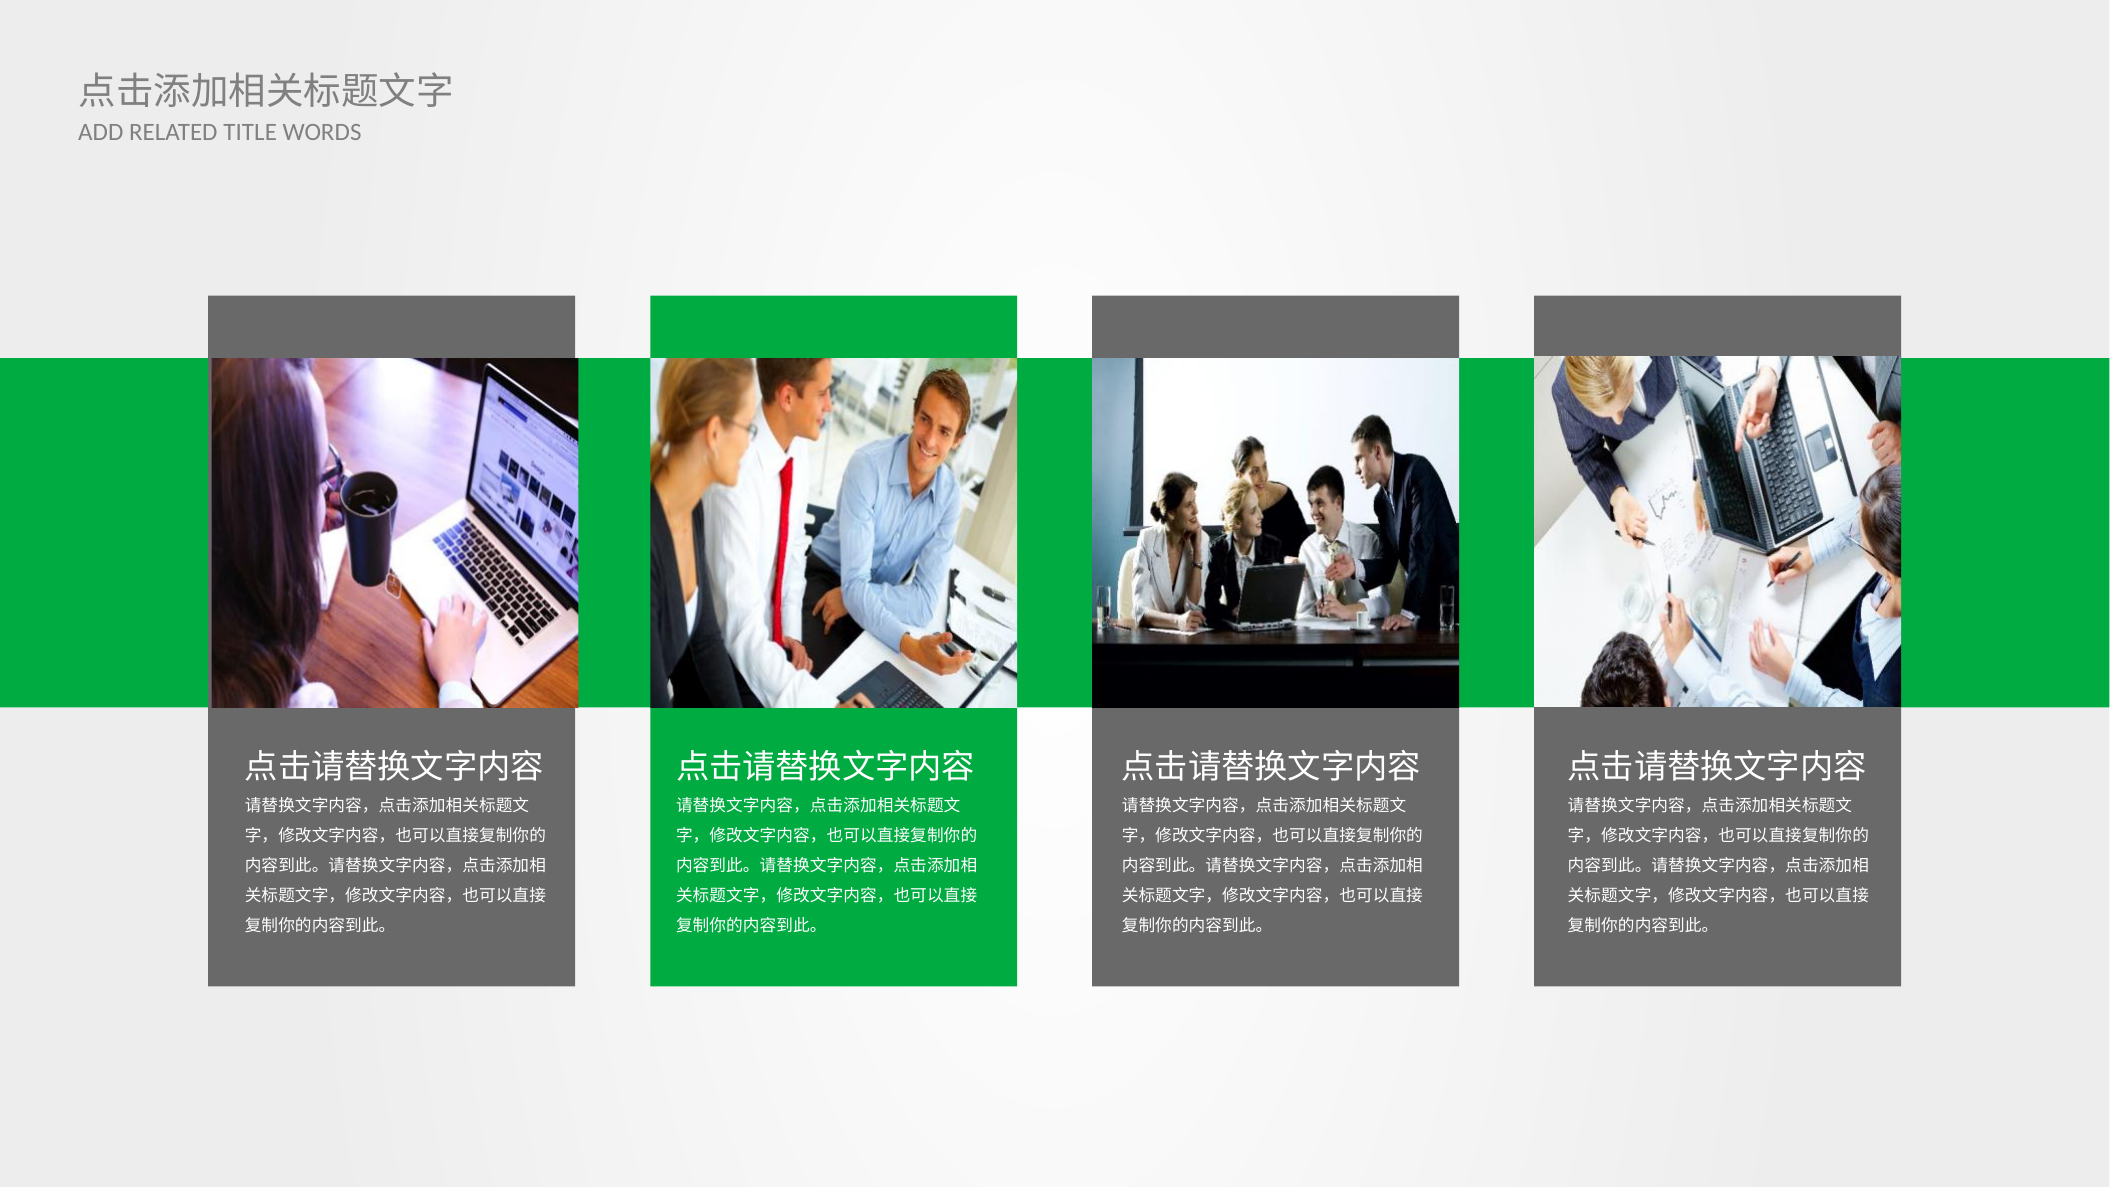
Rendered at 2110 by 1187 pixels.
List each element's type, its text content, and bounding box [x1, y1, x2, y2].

text_box ADD RELATED TITLE WORDS [62, 107, 379, 154]
text_box 点击添加相关标题文字 [62, 59, 470, 121]
text_box [1902, 357, 2110, 708]
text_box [208, 295, 1902, 987]
text_box [0, 357, 208, 708]
picture [0, 0, 2110, 357]
picture [0, 708, 2110, 1187]
